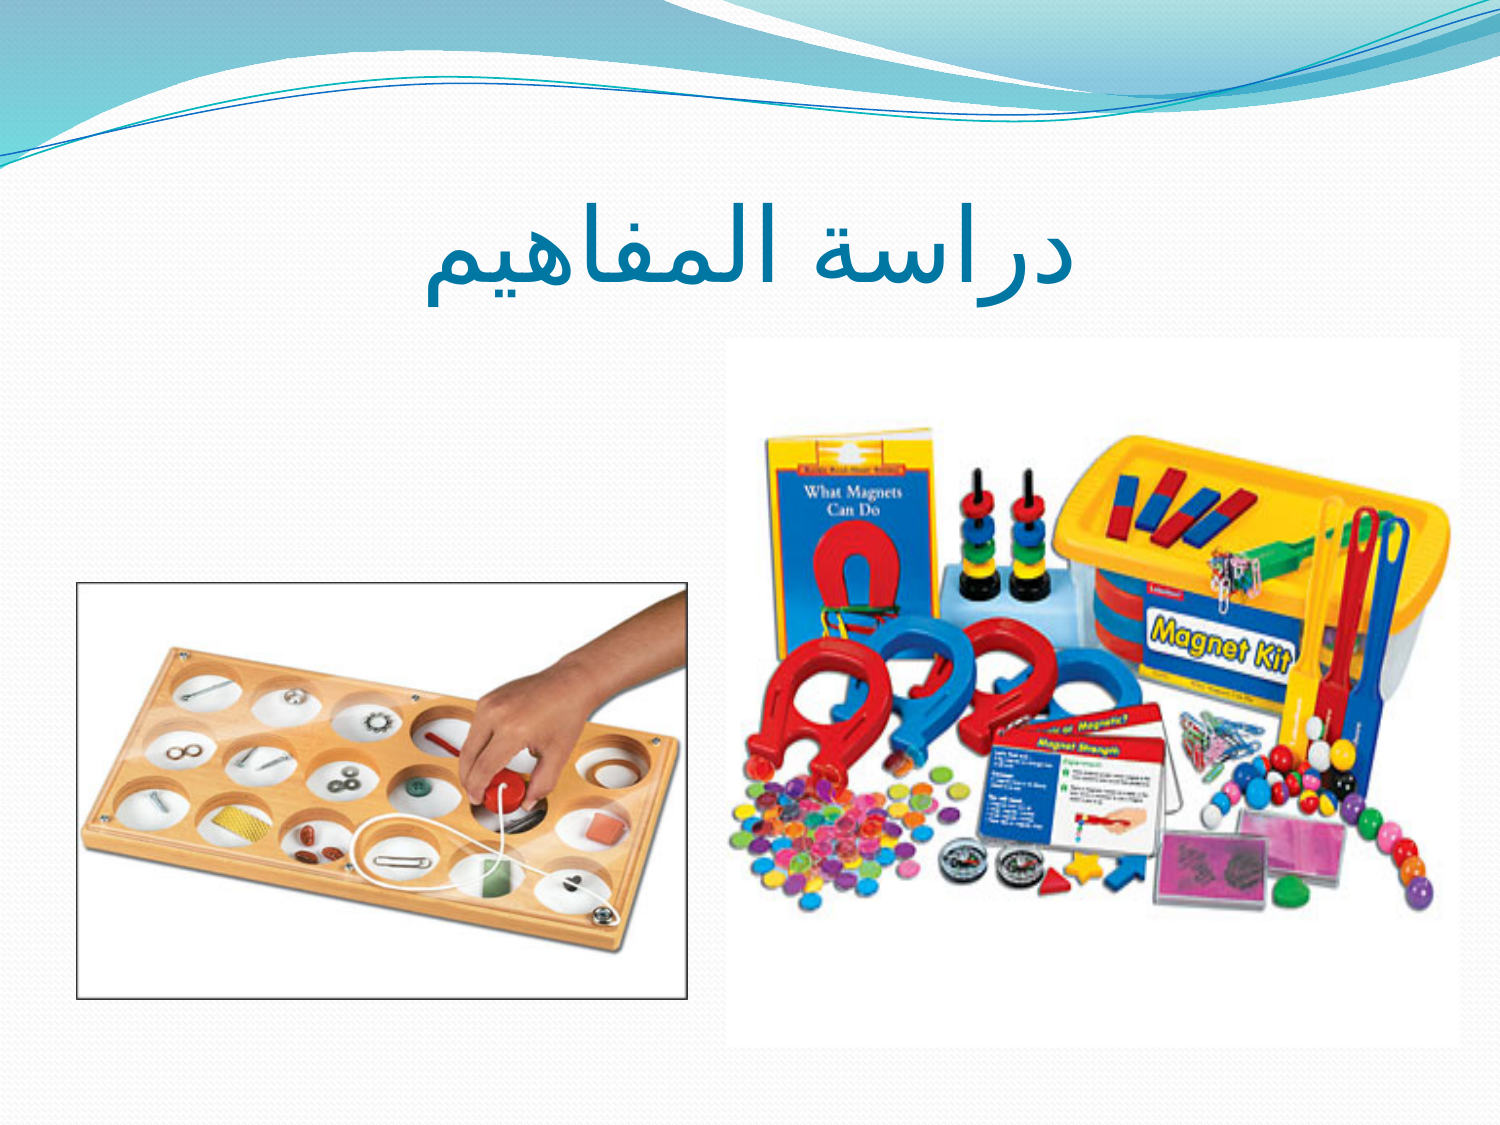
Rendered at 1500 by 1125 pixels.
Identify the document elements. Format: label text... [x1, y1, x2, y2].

picture [76, 582, 688, 1000]
picture [726, 337, 1459, 1048]
title دراسة المفاهيم [75, 115, 1425, 303]
